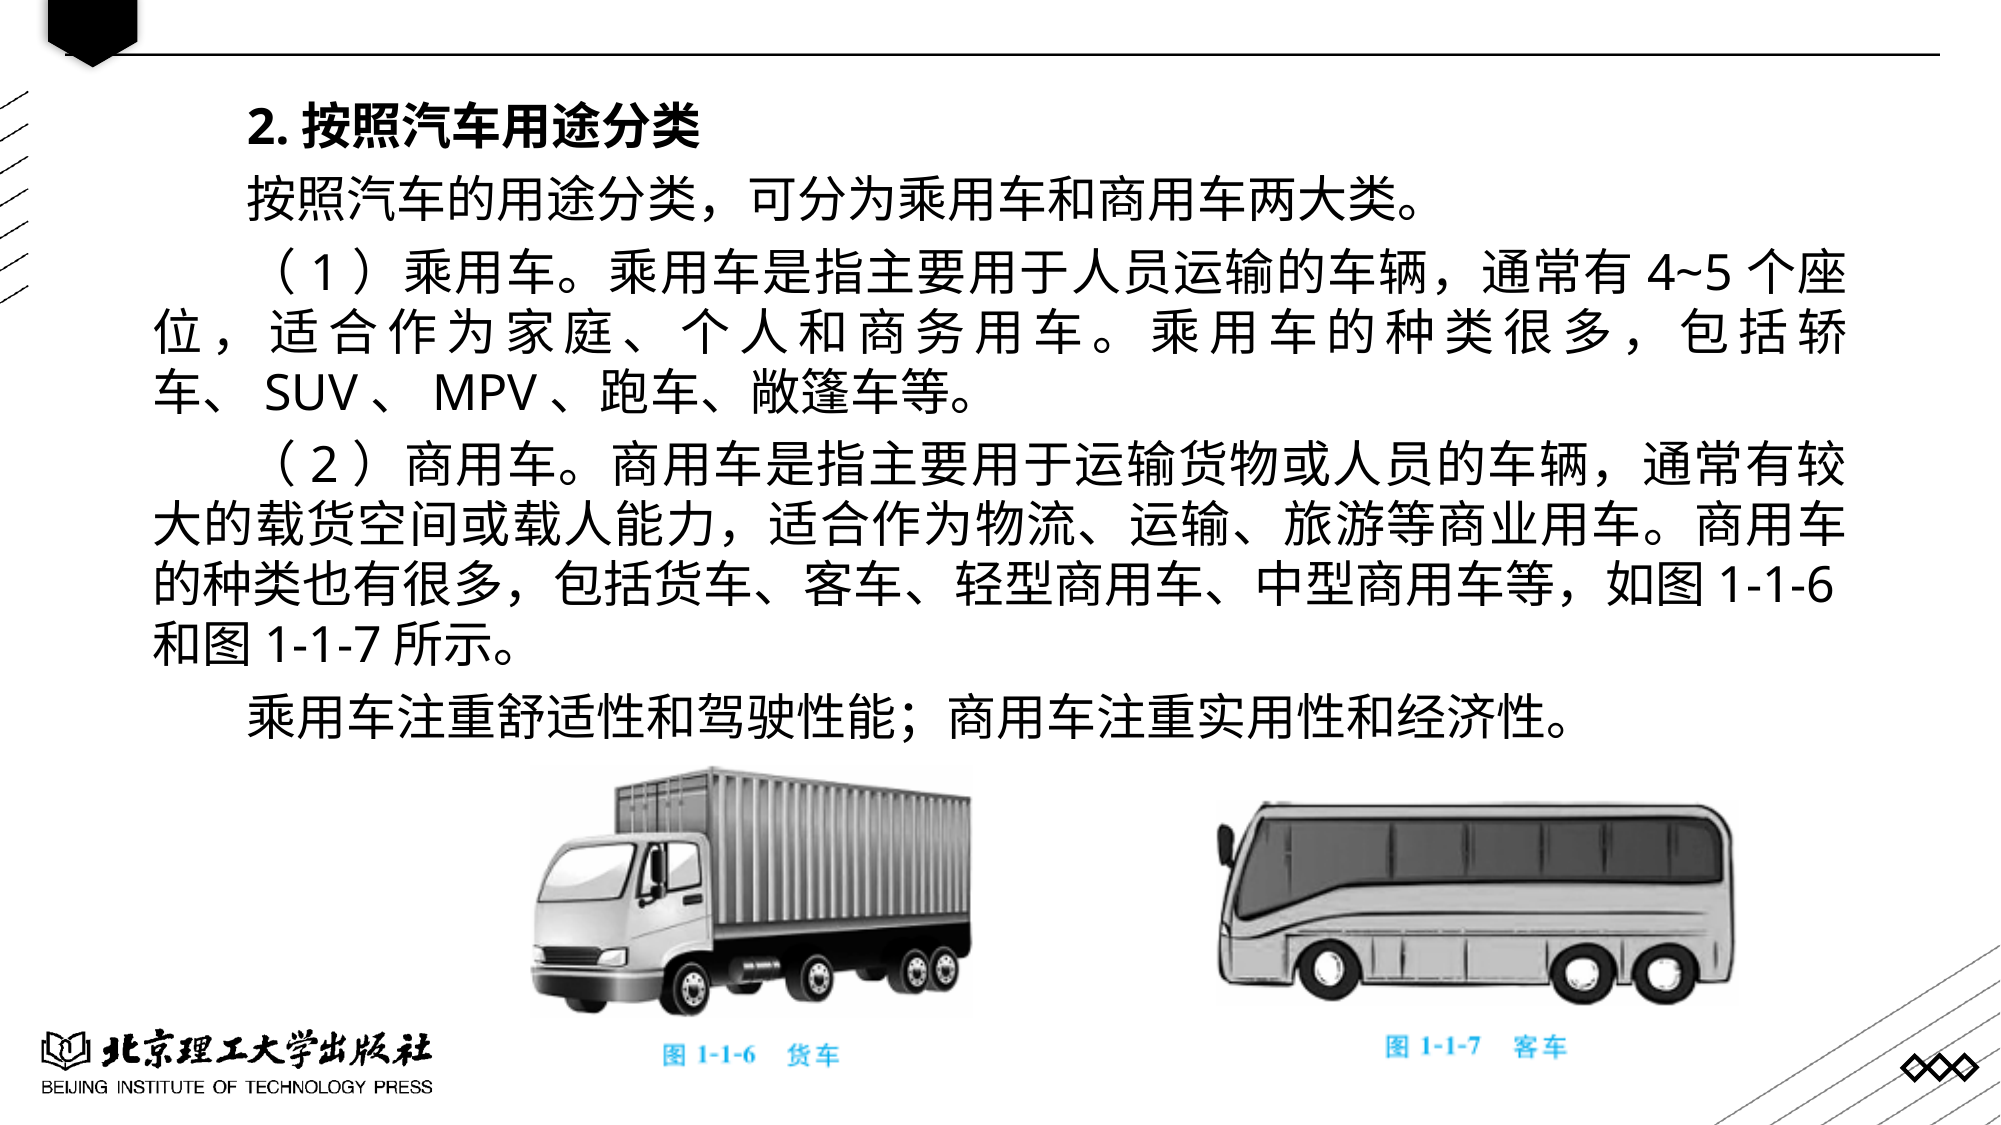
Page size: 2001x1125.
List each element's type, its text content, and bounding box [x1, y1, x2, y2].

picture [0, 0, 2001, 1125]
text_box 2.按照汽车用途分类 按照汽车的用途分类，可分为乘用车和商用车两大类。 （1）乘用车。乘用车是指主要用于人员运输的车辆，通常有4~5个座位，适合作为家庭、个人和商务用车。乘用车的种类很多，包括轿车、SUV、MPV、跑车、敞篷车等。 （2）商用车。商用车是指主要用于运输货物或人员的车辆，通常有较大的载货空间或载人能力，适合作为物流、运输、旅游等商业用车。商用车的种类也有很多，包括货车、客车、轻型商用车、中型商用车等，如图1-1-6和图1-1-7所示。 乘用车注重舒适性和驾驶性能；商用车注重实用性和经济性。 [137, 87, 1863, 753]
